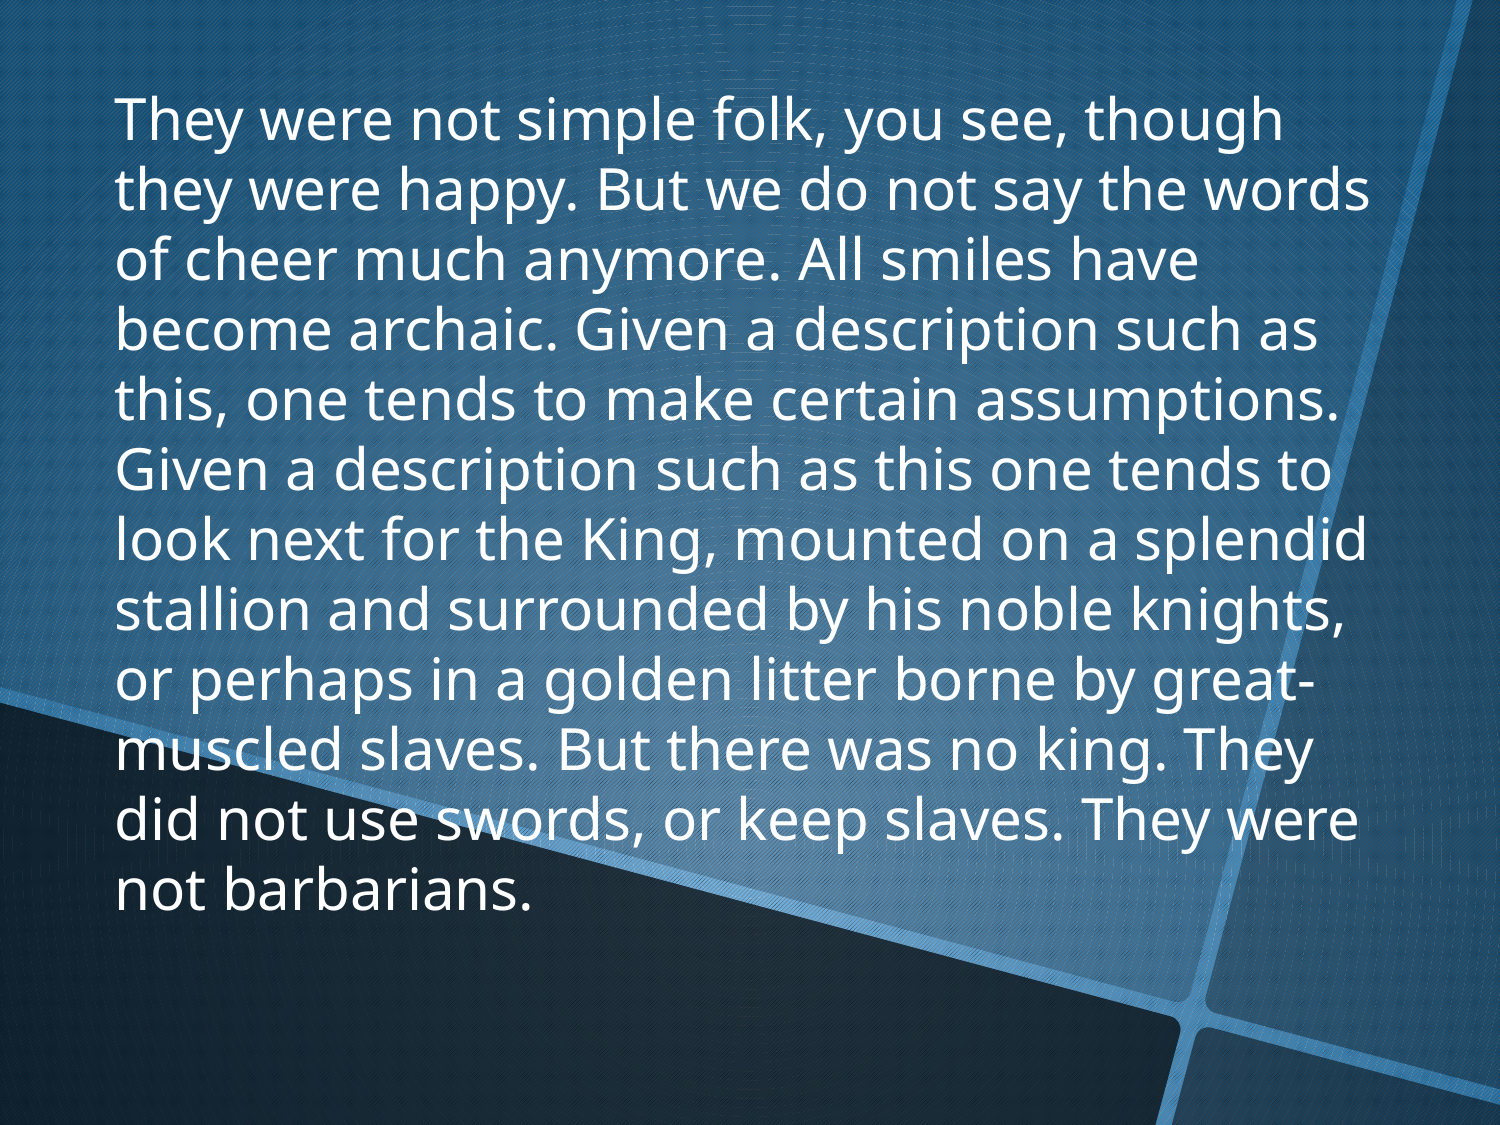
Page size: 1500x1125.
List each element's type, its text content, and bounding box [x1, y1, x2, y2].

text_box They were not simple folk, you see, though they were happy. But we do not say the words of cheer much anymore. All smiles have become archaic. Given a description such as this, one tends to make certain assumptions. Given a description such as this one tends to look next for the King, mounted on a splendid stallion and surrounded by his noble knights, or perhaps in a golden litter borne by great-muscled slaves. But there was no king. They did not use swords, or keep slaves. They were not barbarians. [99, 74, 1388, 930]
